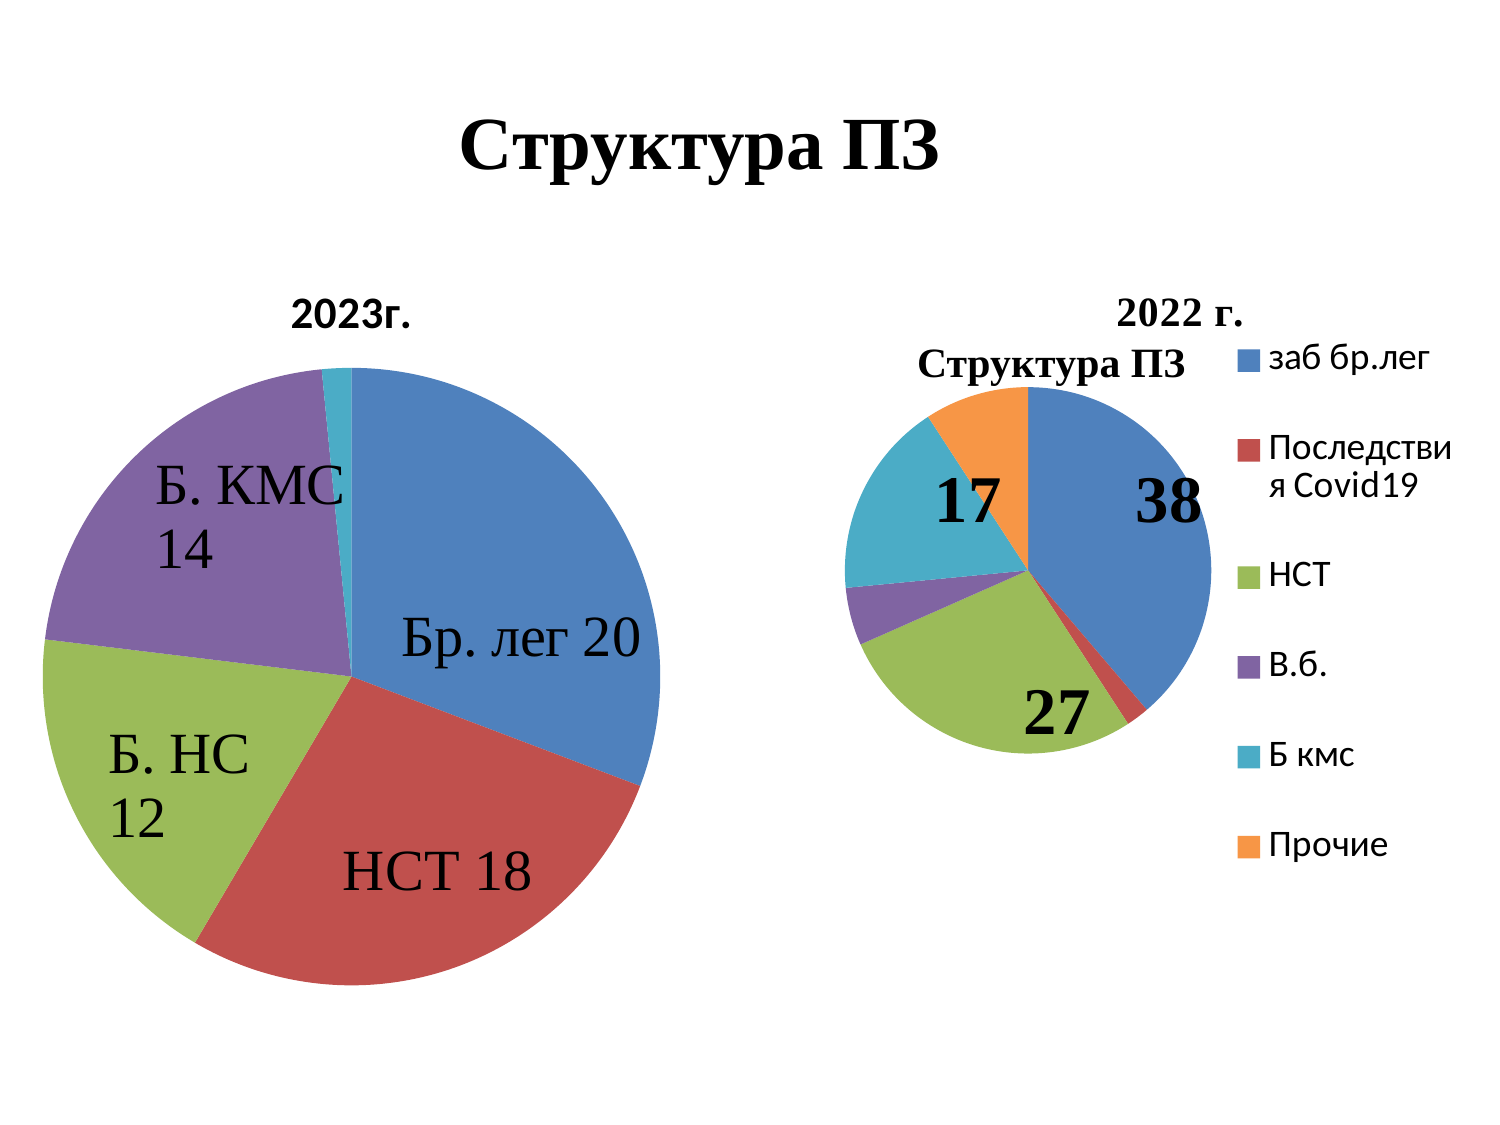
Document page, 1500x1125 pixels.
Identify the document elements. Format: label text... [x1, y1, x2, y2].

title Структура ПЗ [75, 45, 1325, 235]
chart [0, 222, 1477, 1001]
